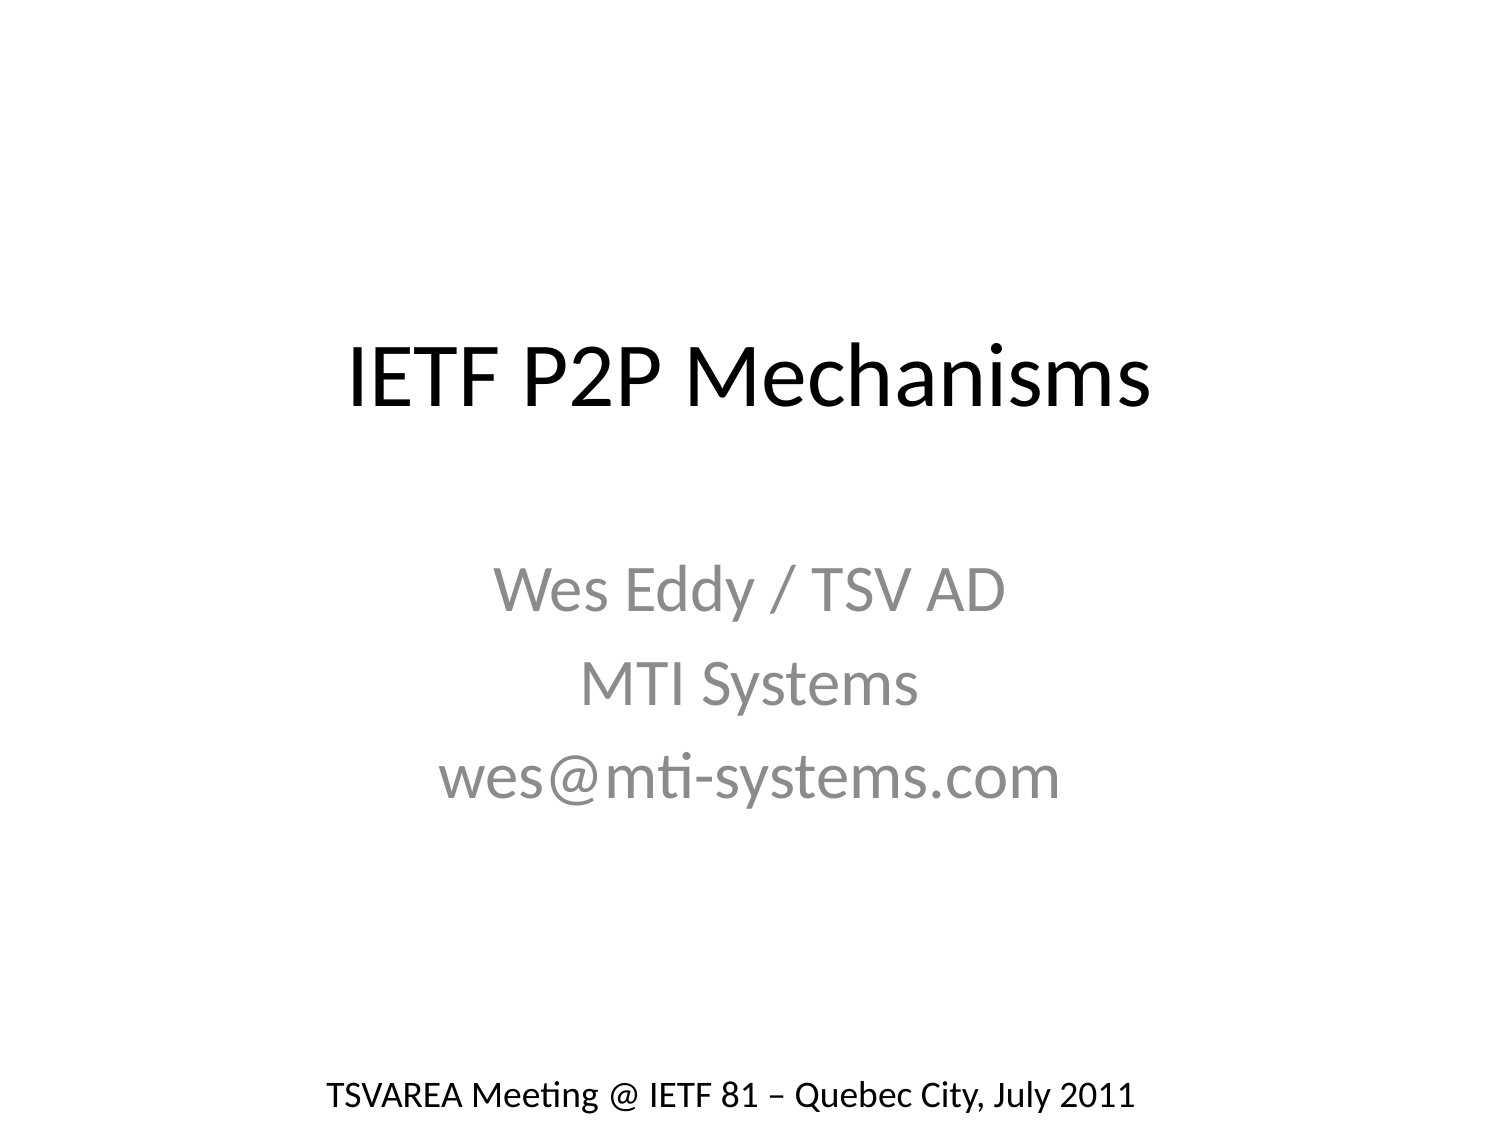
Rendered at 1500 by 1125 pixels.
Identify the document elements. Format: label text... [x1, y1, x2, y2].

subtitle Wes Eddy / TSV AD MTI Systems wes@mti-systems.com [225, 537, 1275, 825]
text_box TSVAREA Meeting @ IETF 81 – Quebec City, July 2011 [75, 1062, 1388, 1123]
title IETF P2P Mechanisms [112, 249, 1388, 491]
